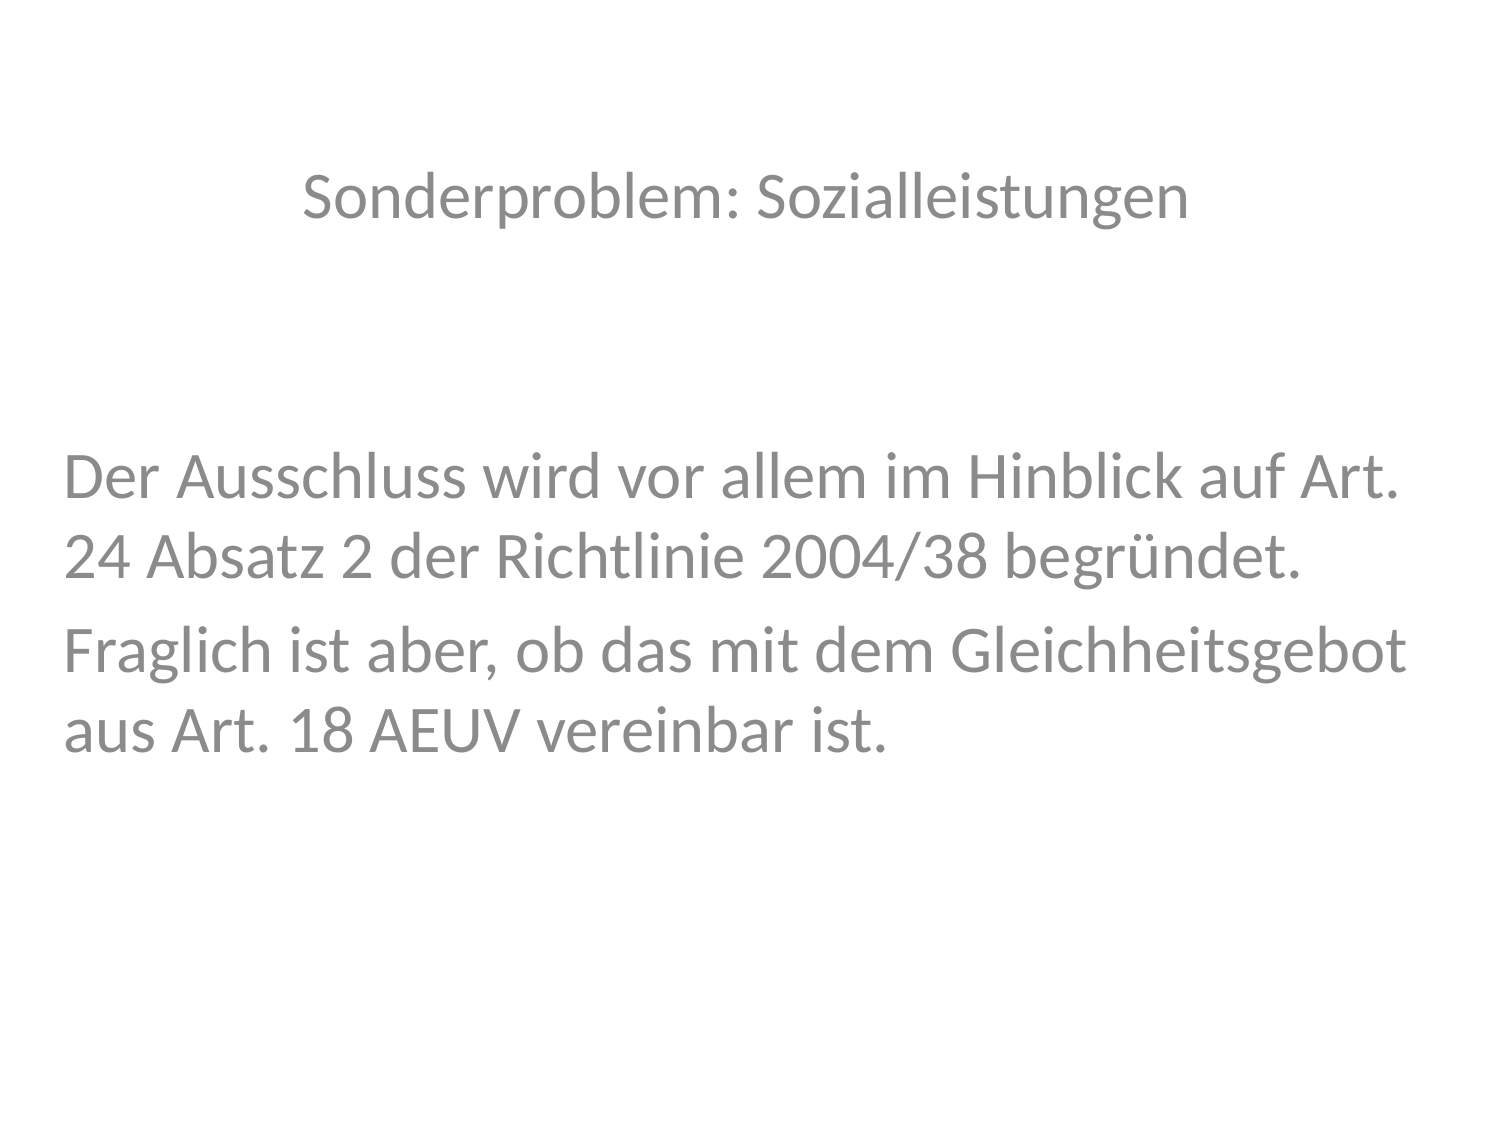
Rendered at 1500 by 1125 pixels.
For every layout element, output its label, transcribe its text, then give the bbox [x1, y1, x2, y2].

subtitle Sonderproblem: Sozialleistungen Der Ausschluss wird vor allem im Hinblick auf Art. 24 Absatz 2 der Richtlinie 2004/38 begründet. Fraglich ist aber, ob das mit dem Gleichheitsgebot aus Art. 18 AEUV vereinbar ist. [48, 50, 1446, 1063]
